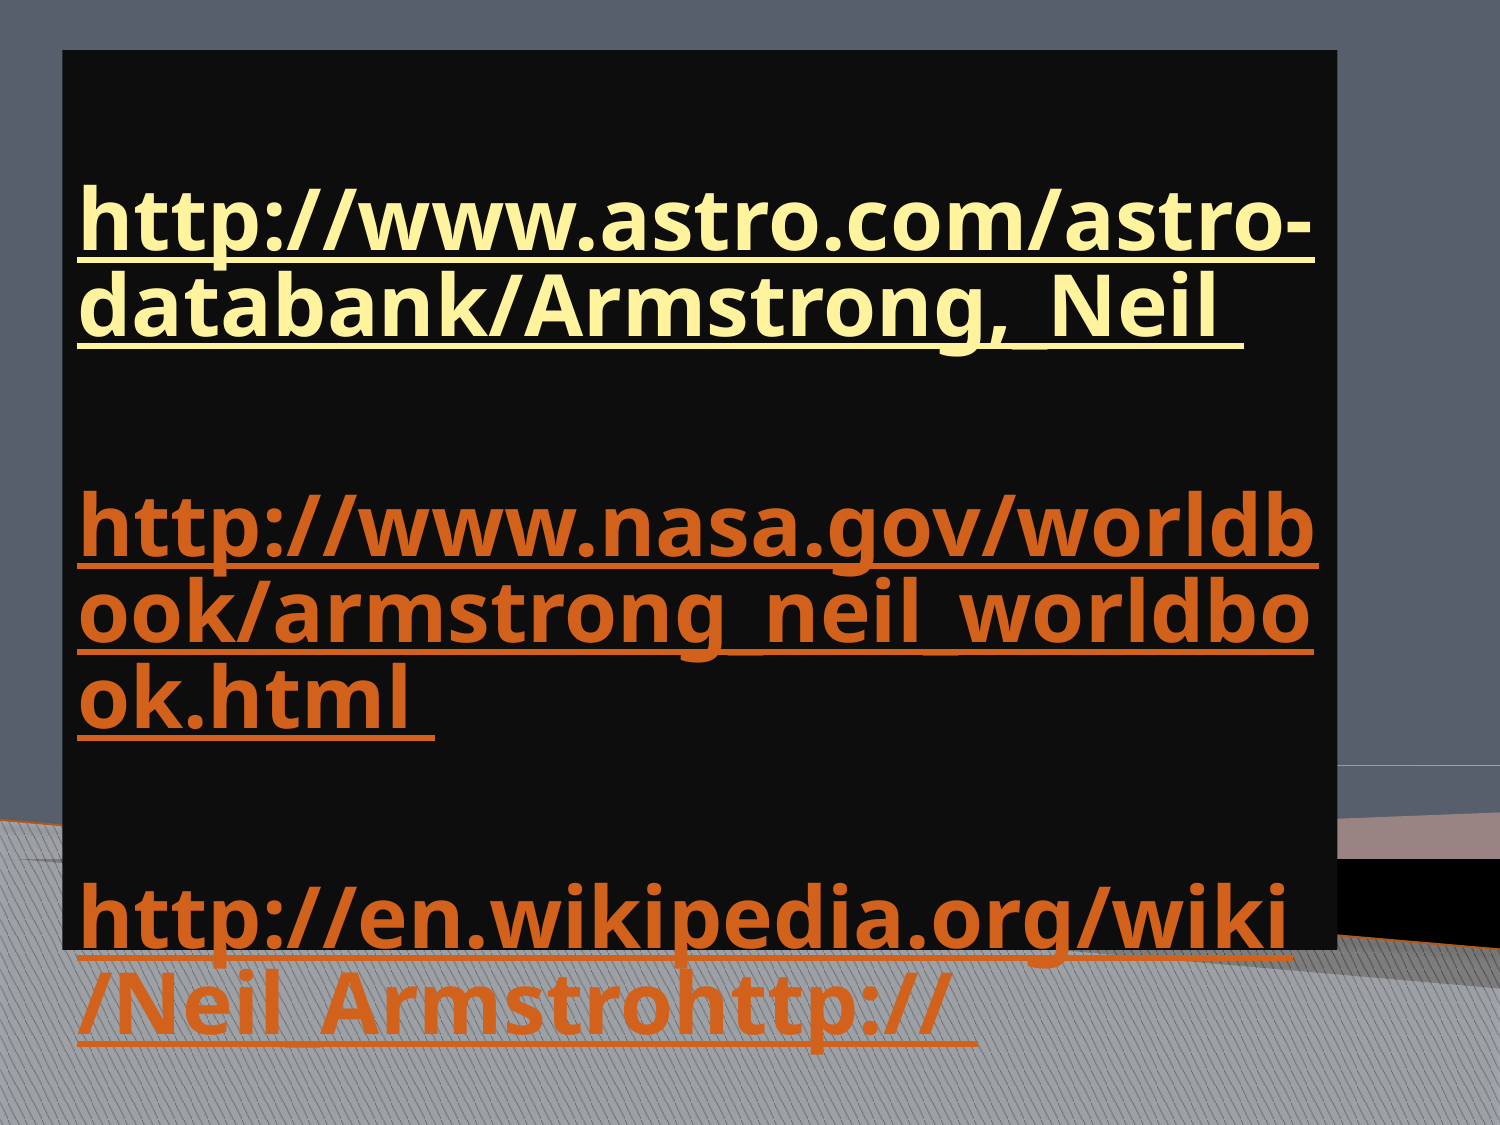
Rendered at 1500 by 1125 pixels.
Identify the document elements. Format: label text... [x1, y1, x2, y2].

picture [5, 859, 62, 864]
picture [1058, 937, 1500, 989]
title http://www.astro.com/astro-databank/Armstrong,_Neil http://www.nasa.gov/worldbook/armstrong_neil_worldbook.html http://en.wikipedia.org/wiki/Neil_Armstrohttp:// ?/a> [62, 50, 1338, 950]
